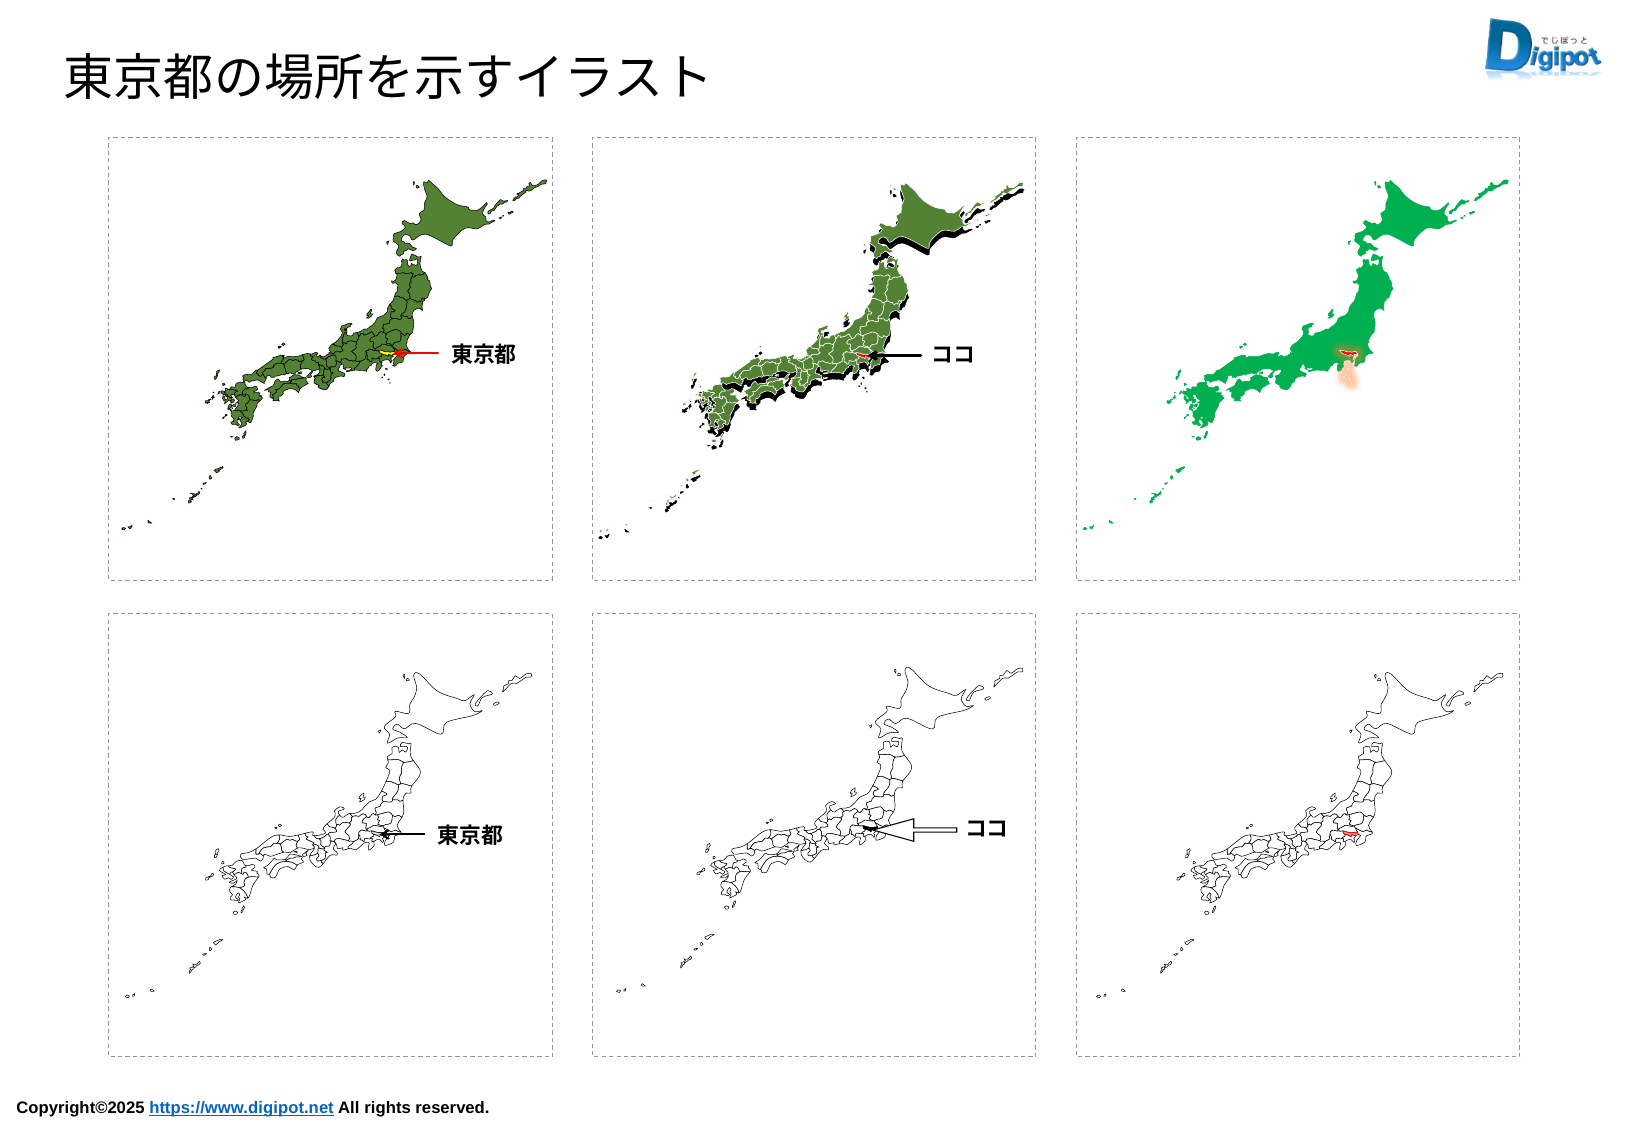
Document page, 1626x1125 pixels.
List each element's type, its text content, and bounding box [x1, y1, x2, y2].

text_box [125, 672, 532, 998]
picture [1485, 18, 1602, 82]
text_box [121, 179, 548, 530]
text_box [616, 667, 1032, 993]
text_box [1082, 179, 1509, 530]
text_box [1096, 672, 1504, 998]
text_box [598, 182, 1025, 539]
text_box 東京都の場所を示すイラスト [49, 38, 728, 113]
